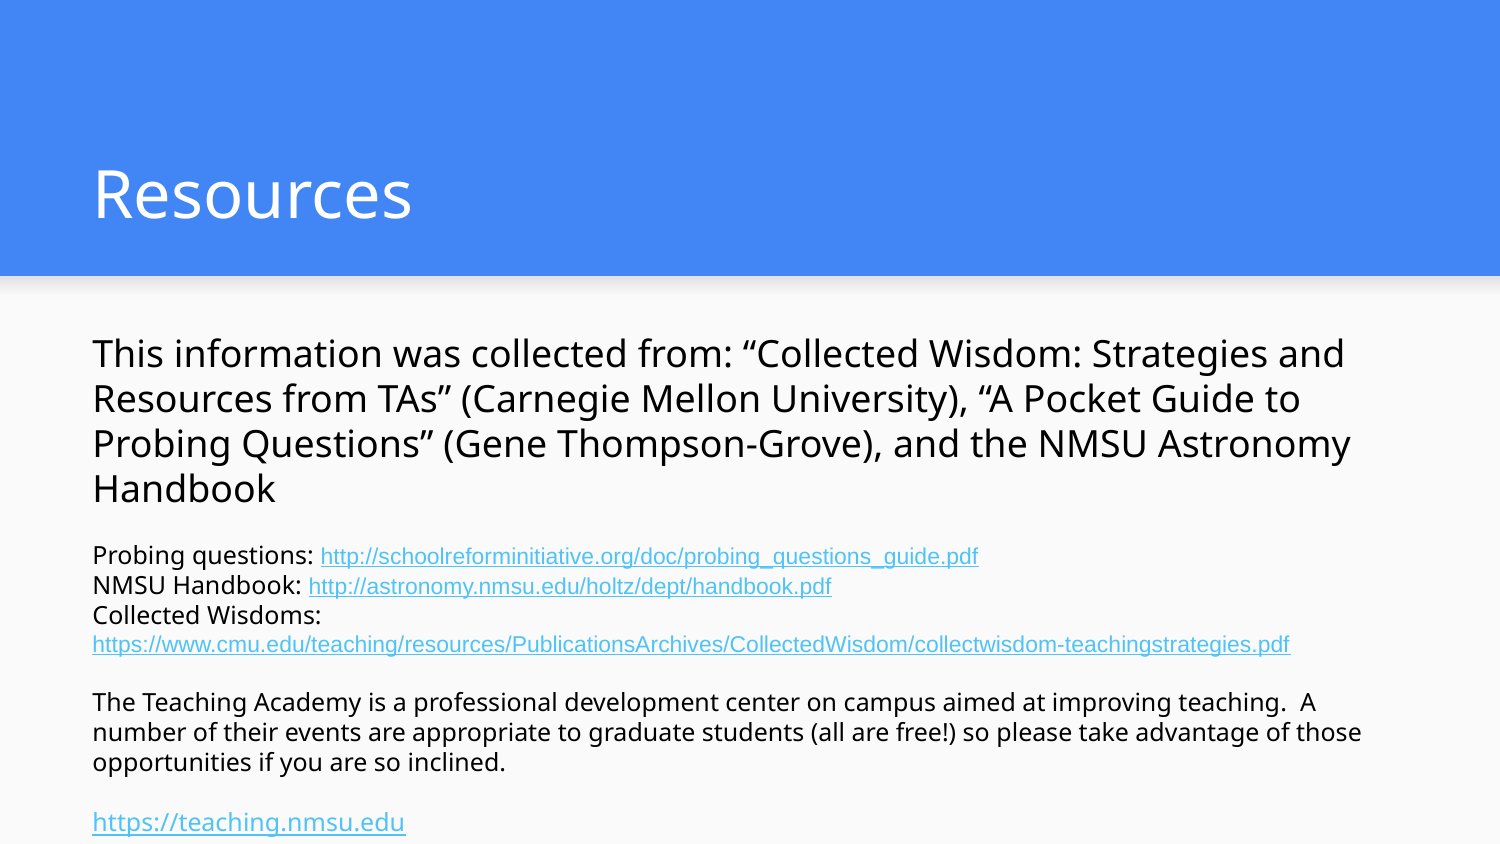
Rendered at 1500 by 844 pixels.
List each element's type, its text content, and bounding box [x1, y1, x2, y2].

list This information was collected from: “Collected Wisdom: Strategies and Resources from TAs” (Carnegie Mellon University), “A Pocket Guide to Probing Questions” (Gene Thompson-Grove), and the NMSU Astronomy Handbook Probing questions: http://schoolreforminitiative.org/doc/probing_questions_guide.pdf NMSU Handbook: http://astronomy.nmsu.edu/holtz/dept/handbook.pdf Collected Wisdoms: https://www.cmu.edu/teaching/resources/PublicationsArchives/CollectedWisdom/collectwisdom-teachingstrategies.pdf The Teaching Academy is a professional development center on campus aimed at improving teaching. A number of their events are appropriate to graduate students (all are free!) so please take advantage of those opportunities if you are so inclined. https://teaching.nmsu.edu [77, 314, 1427, 760]
title Resources [77, 121, 1427, 248]
